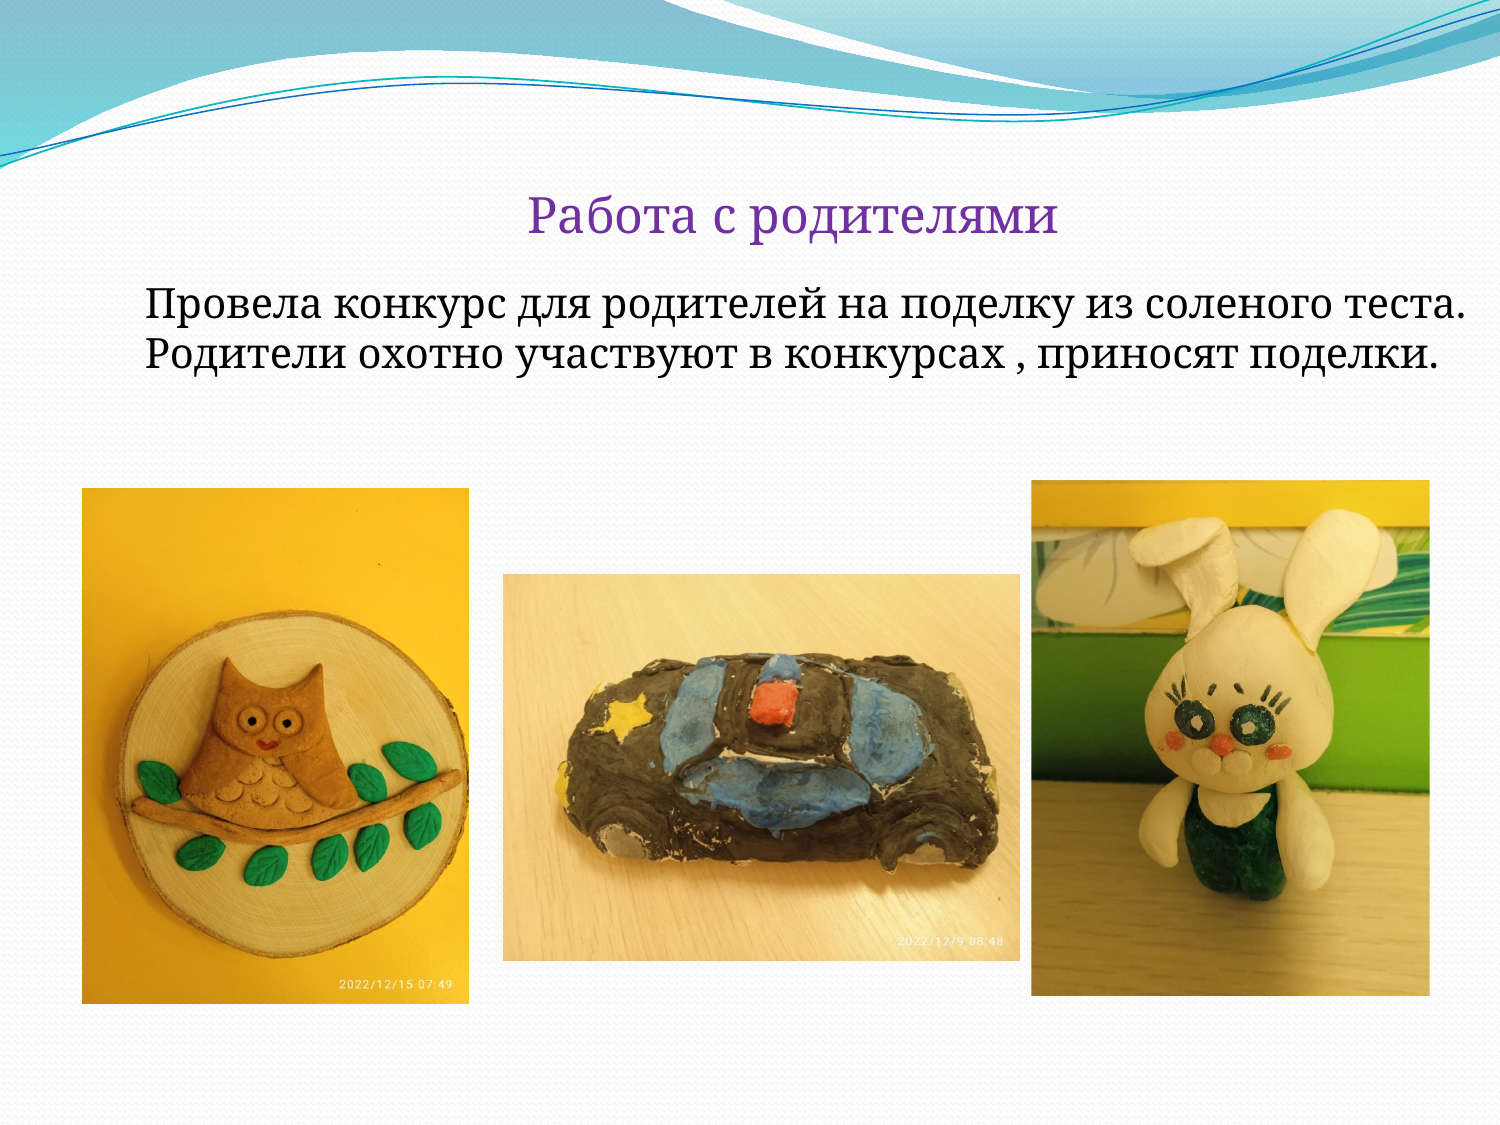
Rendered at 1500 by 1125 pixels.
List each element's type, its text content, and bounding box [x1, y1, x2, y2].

picture [81, 488, 469, 1005]
text_box Провела конкурс для родителей на поделку из соленого теста. Родители охотно участвуют в конкурсах , приносят поделки. [129, 269, 1492, 385]
picture [503, 573, 1020, 962]
picture [1031, 480, 1430, 997]
text_box Работа с родителями [512, 175, 1075, 251]
